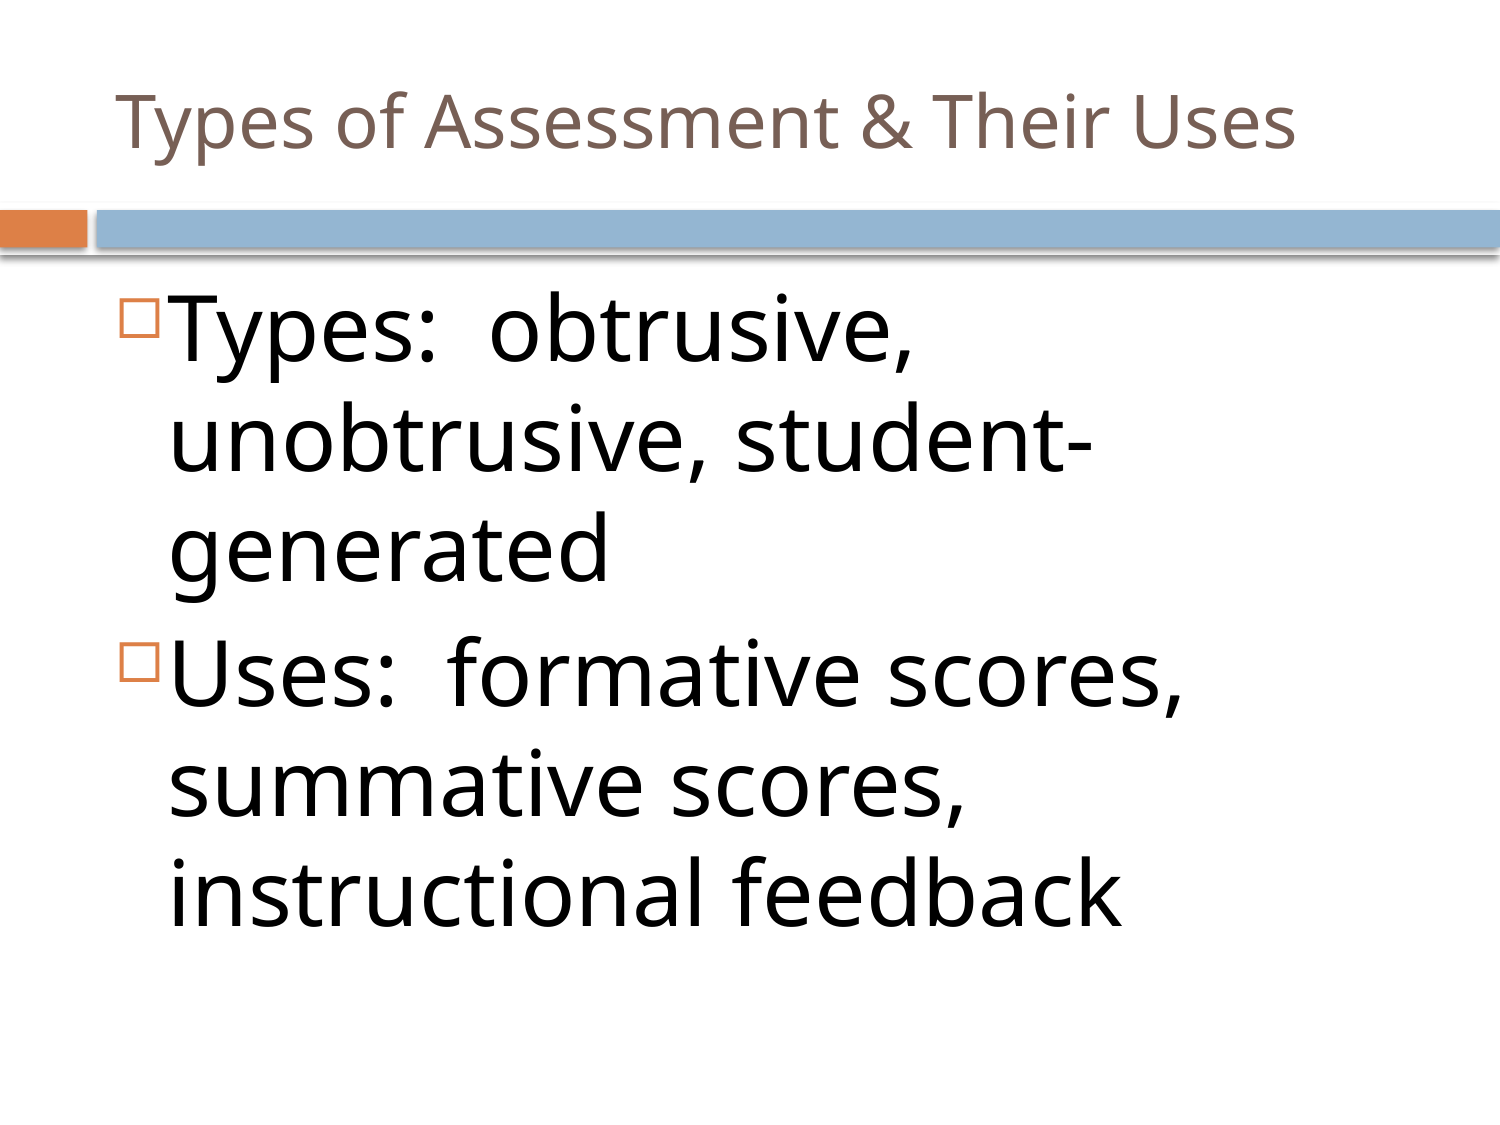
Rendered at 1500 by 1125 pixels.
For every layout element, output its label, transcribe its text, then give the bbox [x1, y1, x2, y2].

list Types: obtrusive, unobtrusive, student-generated Uses: formative scores, summative scores, instructional feedback [100, 262, 1438, 1000]
title Types of Assessment & Their Uses [100, 37, 1438, 200]
